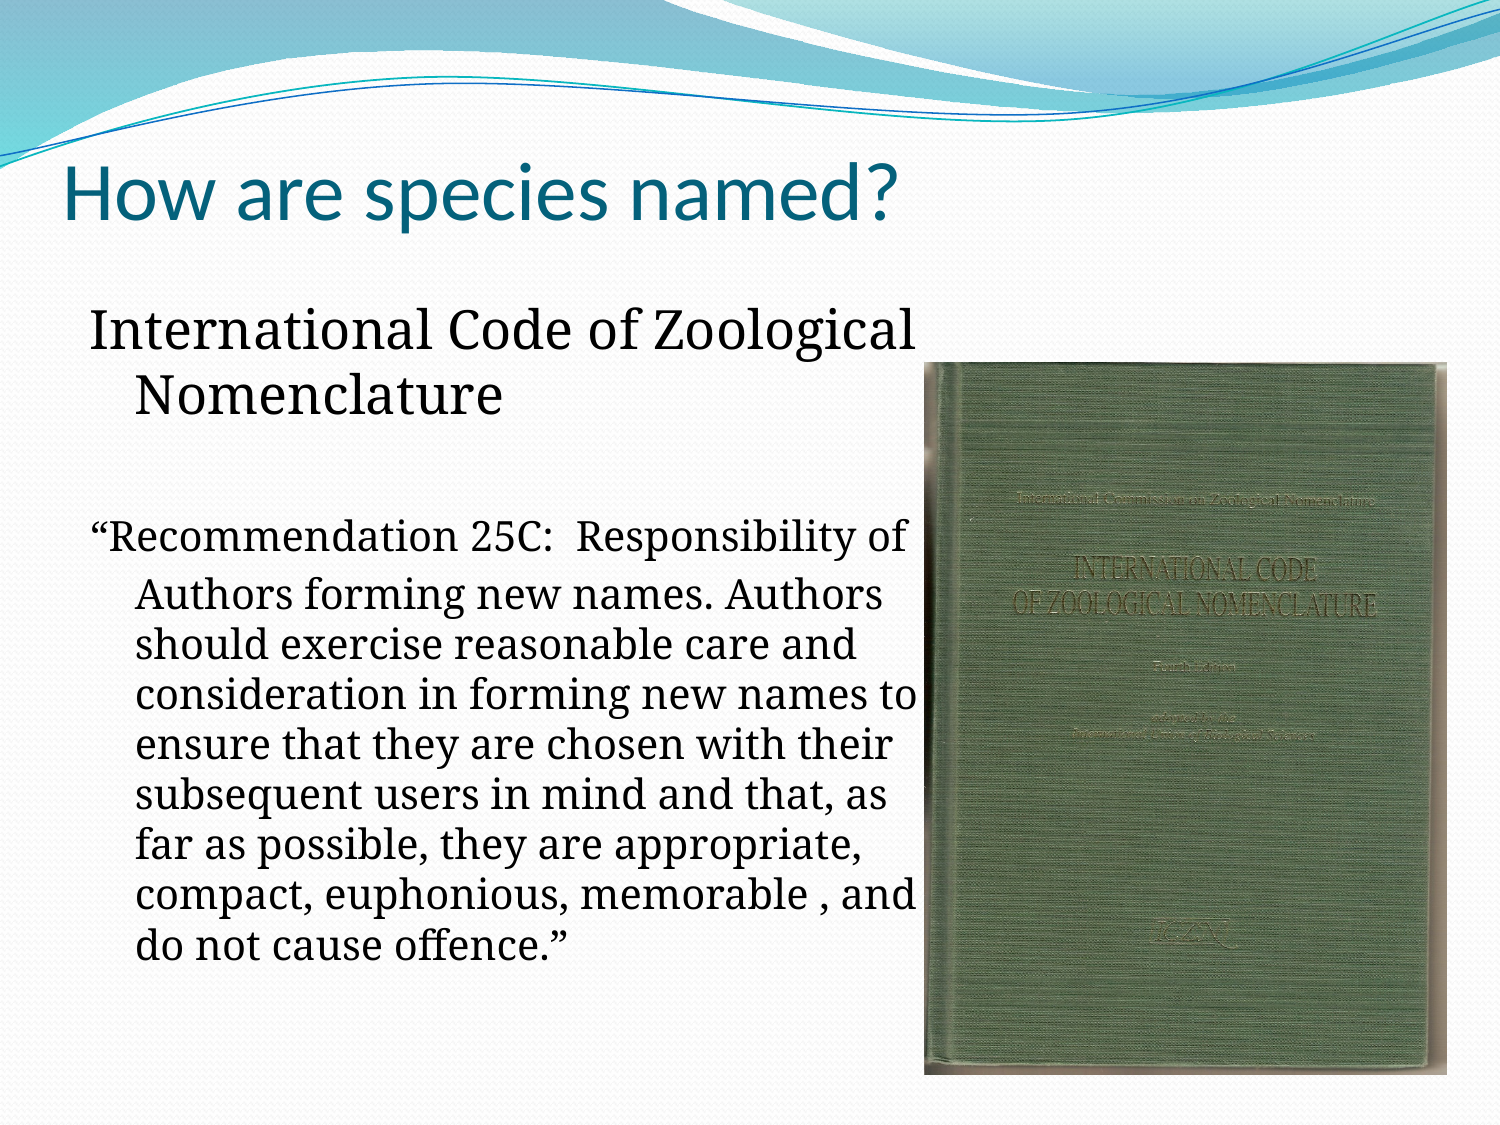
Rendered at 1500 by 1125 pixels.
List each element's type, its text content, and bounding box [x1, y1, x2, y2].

title How are species named? [62, 50, 1413, 238]
list International Code of Zoological Nomenclature “Recommendation 25C: Responsibility of Authors forming new names. Authors should exercise reasonable care and consideration in forming new names to ensure that they are chosen with their subsequent users in mind and that, as far as possible, they are appropriate, compact, euphonious, memorable , and do not cause offence.” [75, 287, 938, 1008]
picture [924, 362, 1447, 1076]
